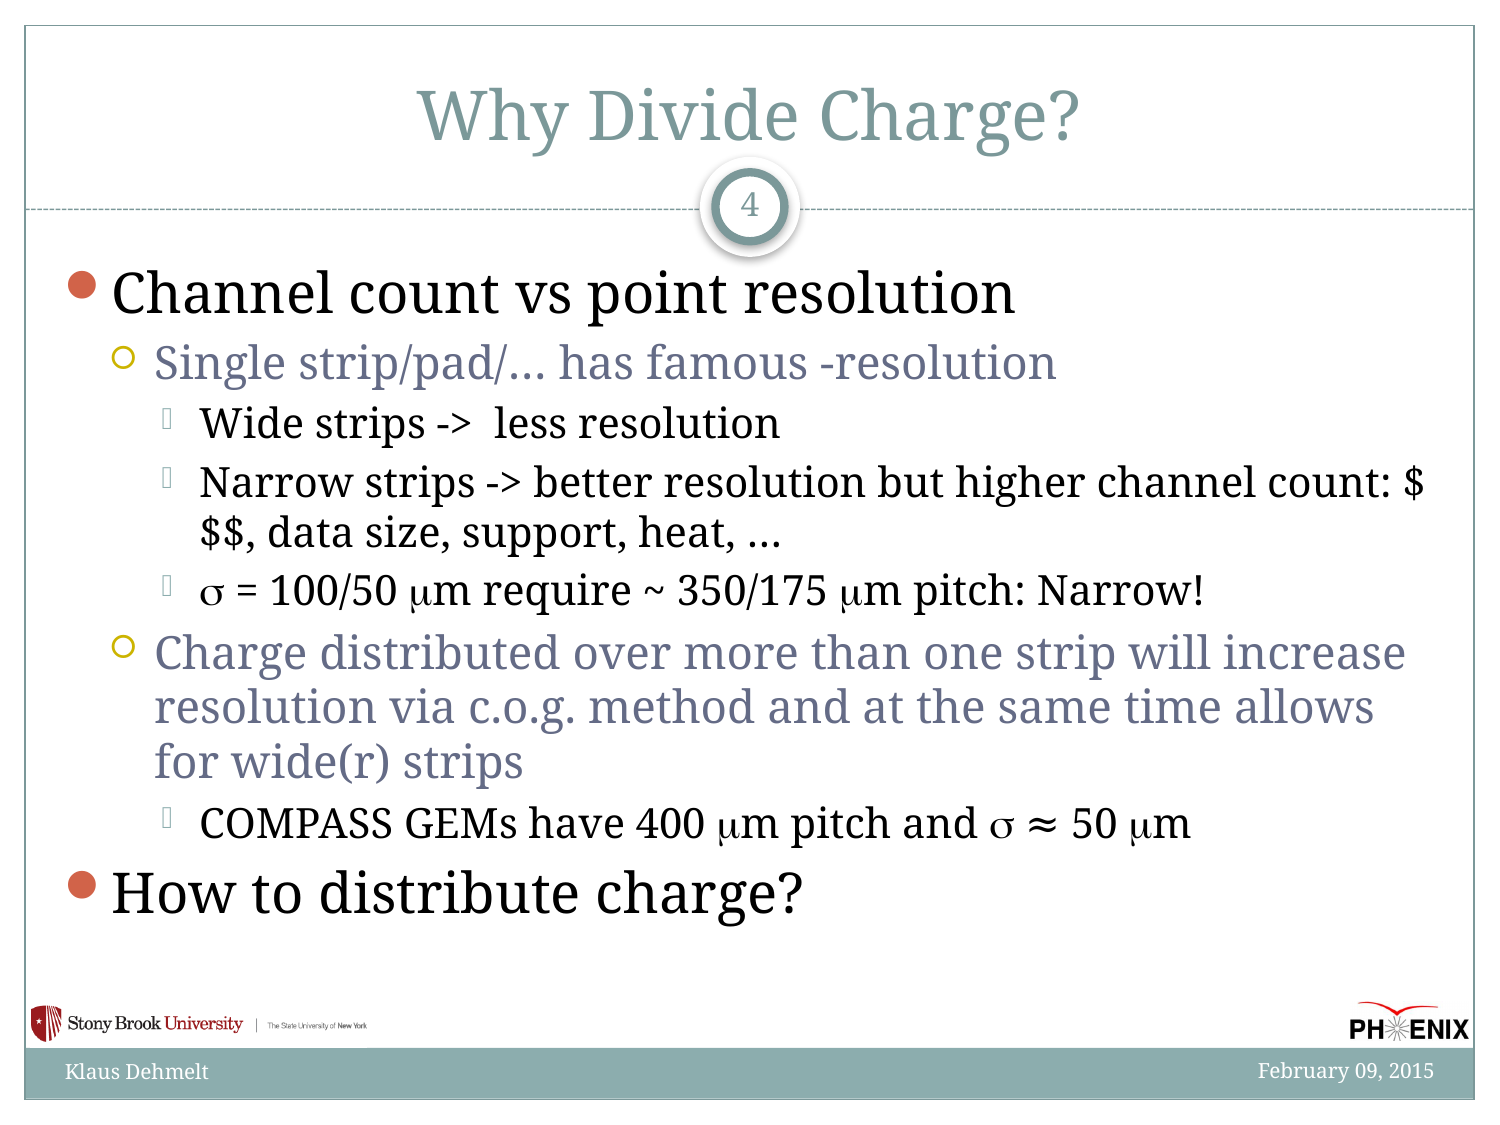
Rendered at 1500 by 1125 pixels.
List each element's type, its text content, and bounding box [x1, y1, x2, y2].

picture [1350, 1001, 1469, 1041]
slide_number 4 [712, 169, 788, 243]
footer Klaus Dehmelt [50, 1051, 638, 1112]
title Why Divide Charge? [49, 37, 1450, 162]
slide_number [950, 1050, 1450, 1111]
picture [30, 994, 367, 1048]
